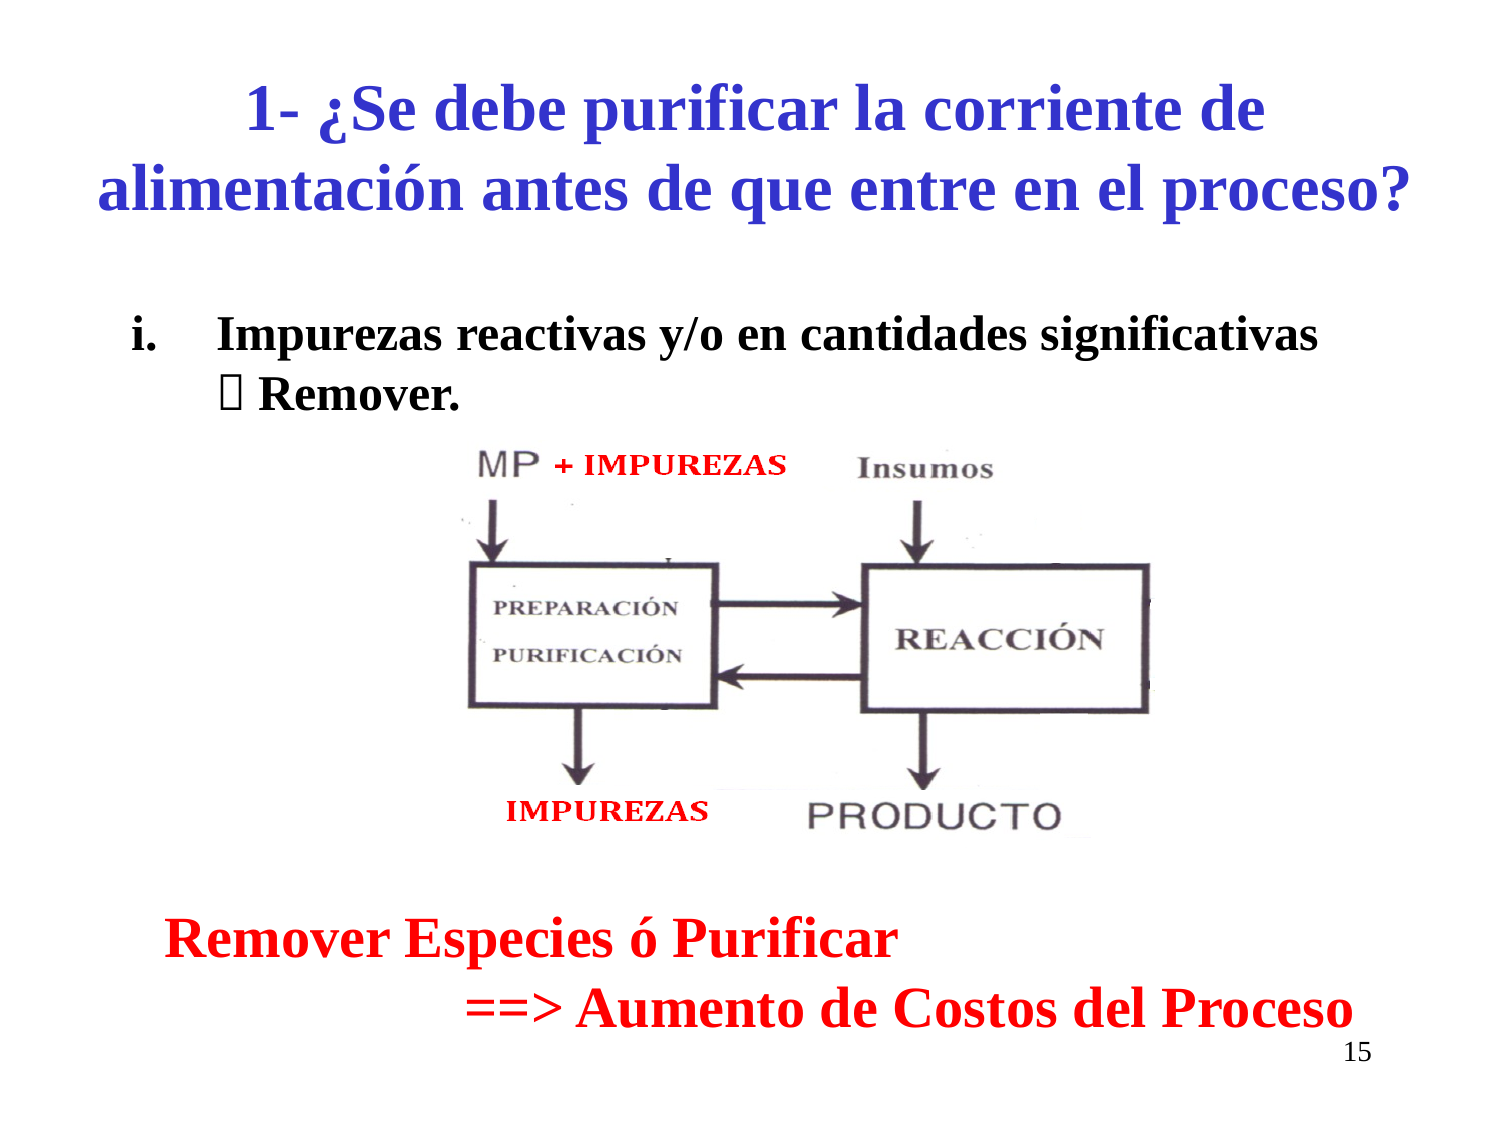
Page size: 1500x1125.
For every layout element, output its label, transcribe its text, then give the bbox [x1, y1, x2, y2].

title 1- ¿Se debe purificar la corriente de alimentación antes de que entre en el proceso? [74, 49, 1438, 238]
slide_number 15 [1074, 1024, 1388, 1101]
text_box Impurezas reactivas y/o en cantidades significativas  Remover. [117, 292, 1348, 428]
text_box Remover Especies ó Purificar ==> Aumento de Costos del Proceso [149, 875, 1425, 1063]
picture [456, 433, 1170, 880]
